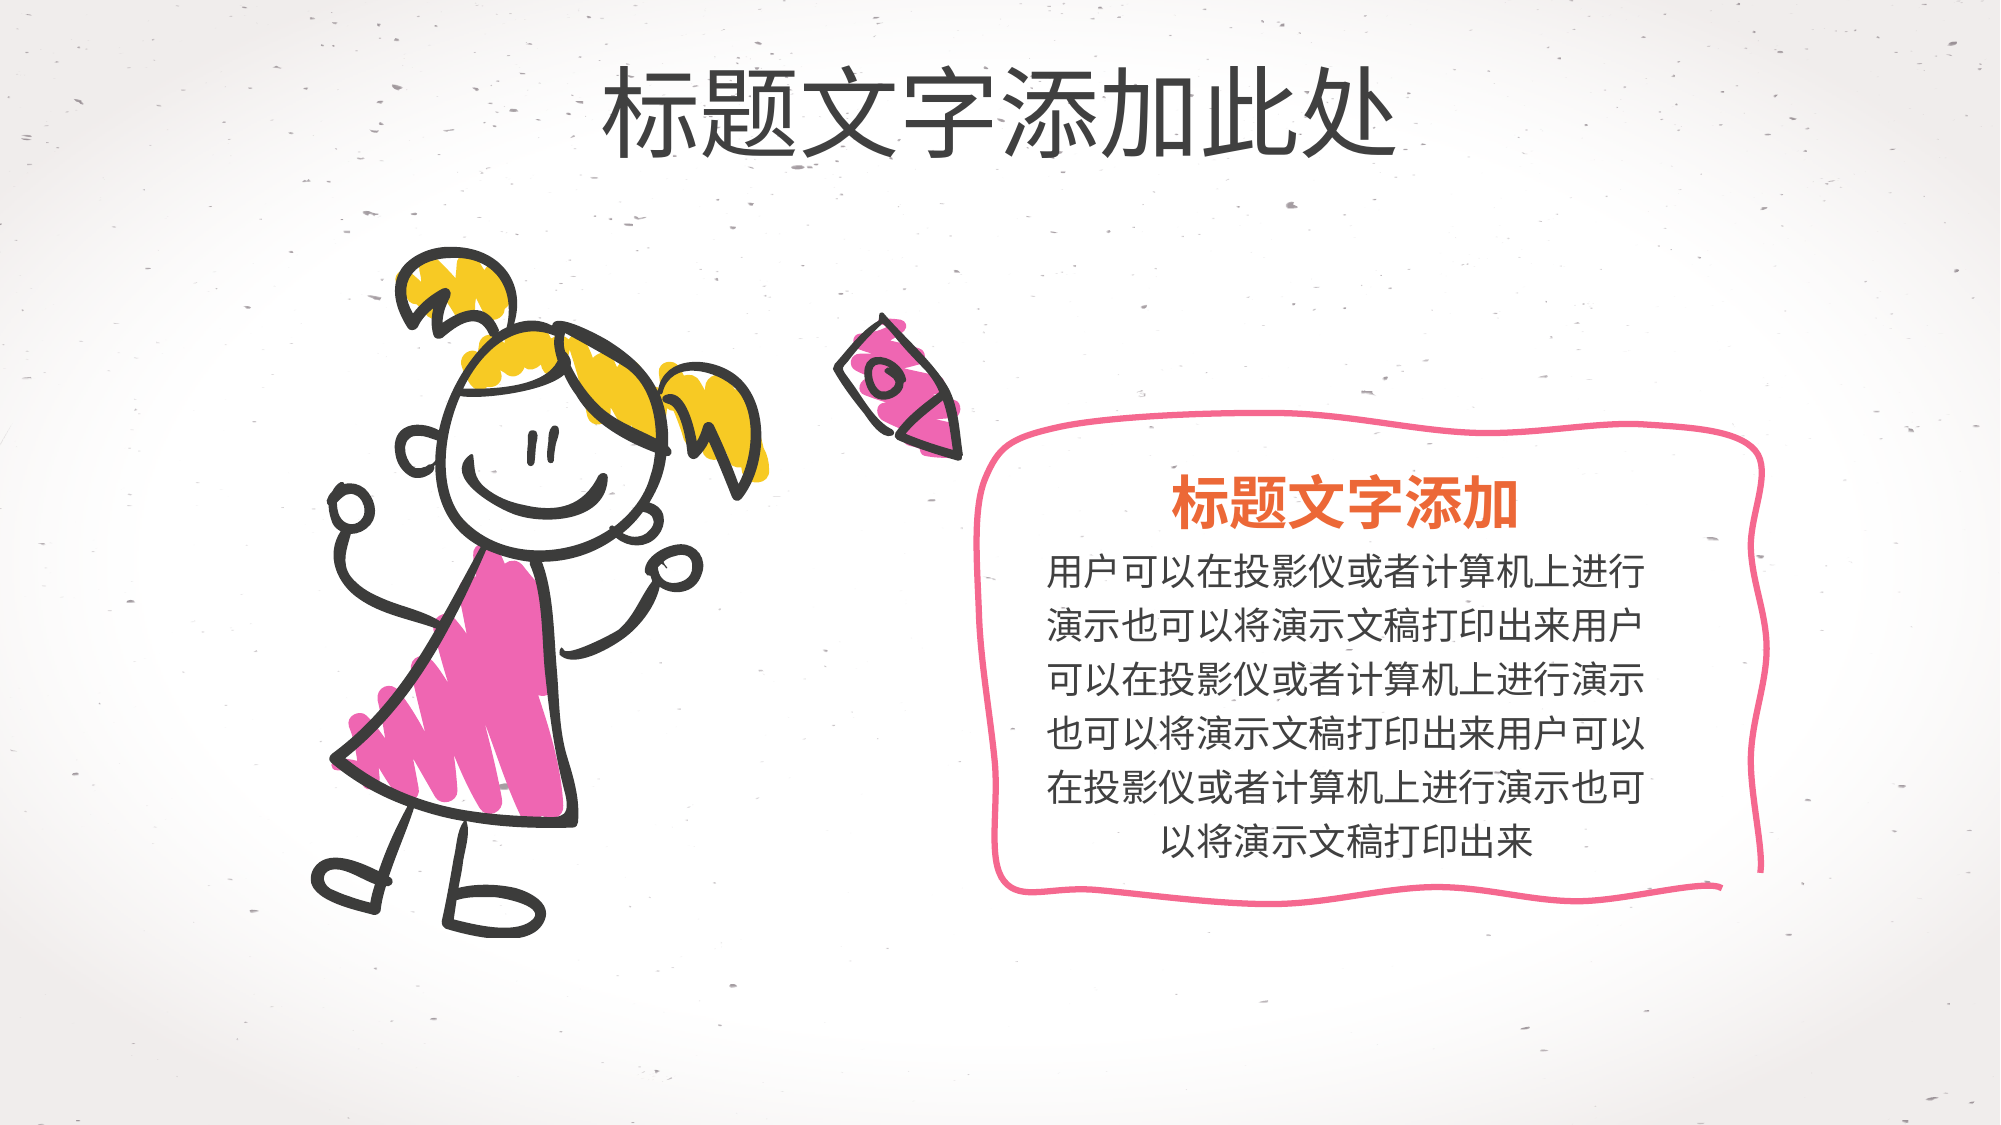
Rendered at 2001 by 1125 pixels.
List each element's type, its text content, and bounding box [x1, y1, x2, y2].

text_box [1019, 444, 1673, 872]
picture [310, 245, 771, 938]
picture [847, 309, 969, 462]
text_box 标题文字添加此处 [585, 43, 1415, 178]
text_box [975, 411, 1768, 906]
